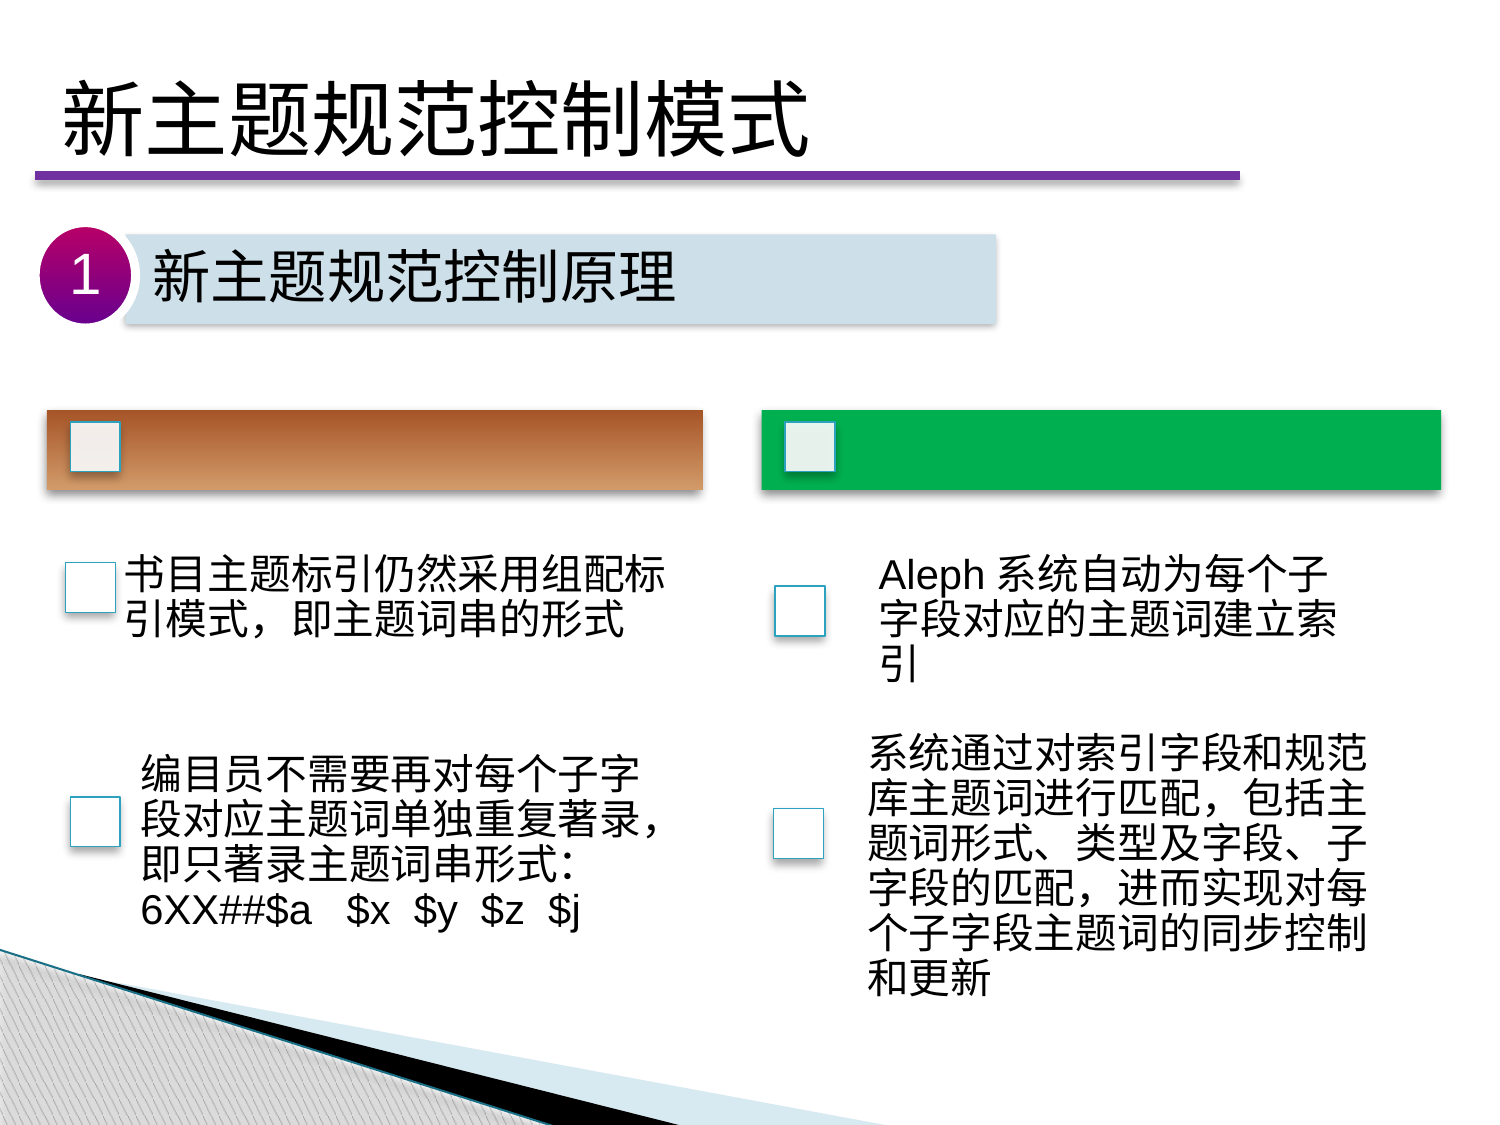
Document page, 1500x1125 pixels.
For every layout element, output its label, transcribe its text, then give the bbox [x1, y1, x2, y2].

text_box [46, 351, 1442, 1125]
text_box 新主题规范控制模式 [46, 58, 1397, 176]
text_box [34, 222, 997, 329]
